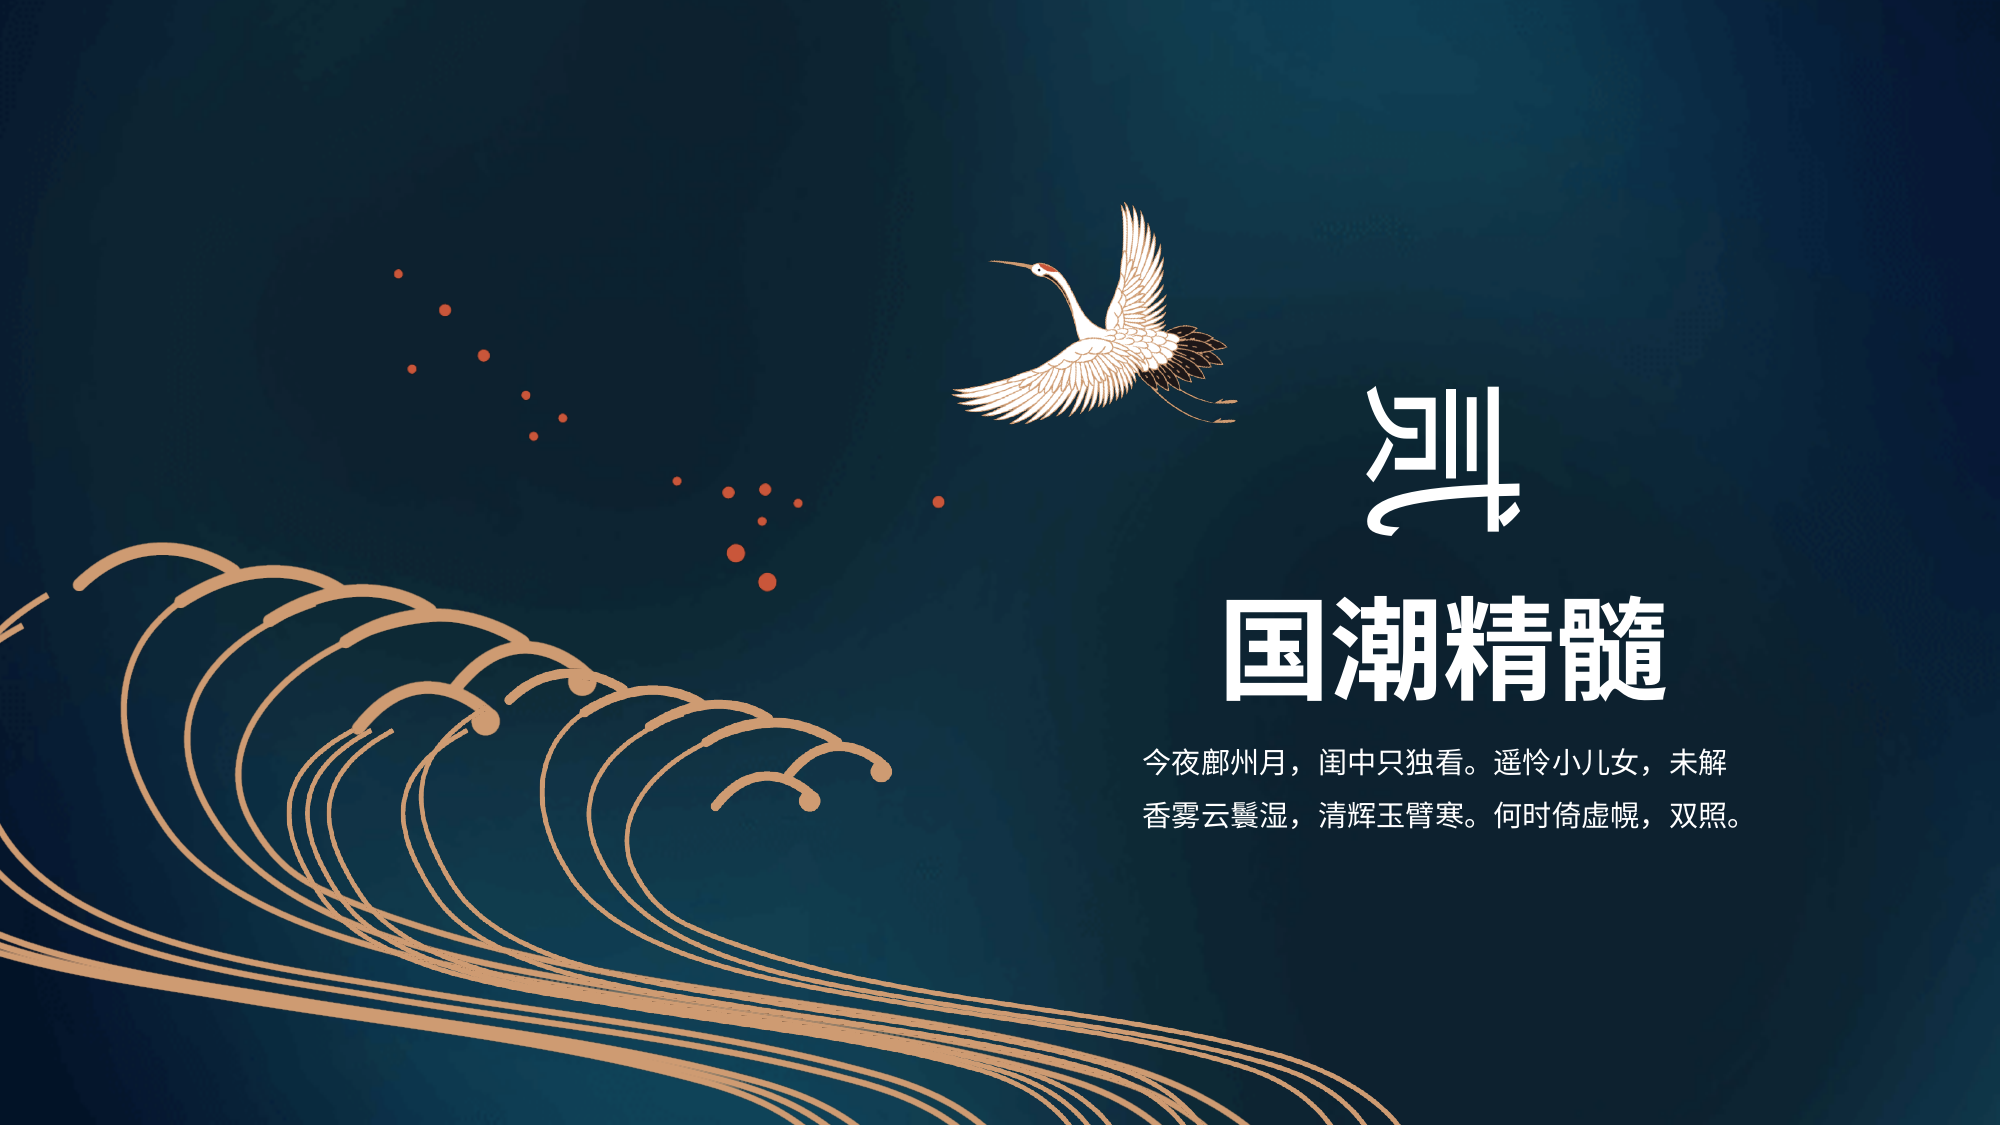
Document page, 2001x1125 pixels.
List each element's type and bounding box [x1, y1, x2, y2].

picture [0, 0, 2000, 1125]
text_box [0, 461, 1460, 1125]
